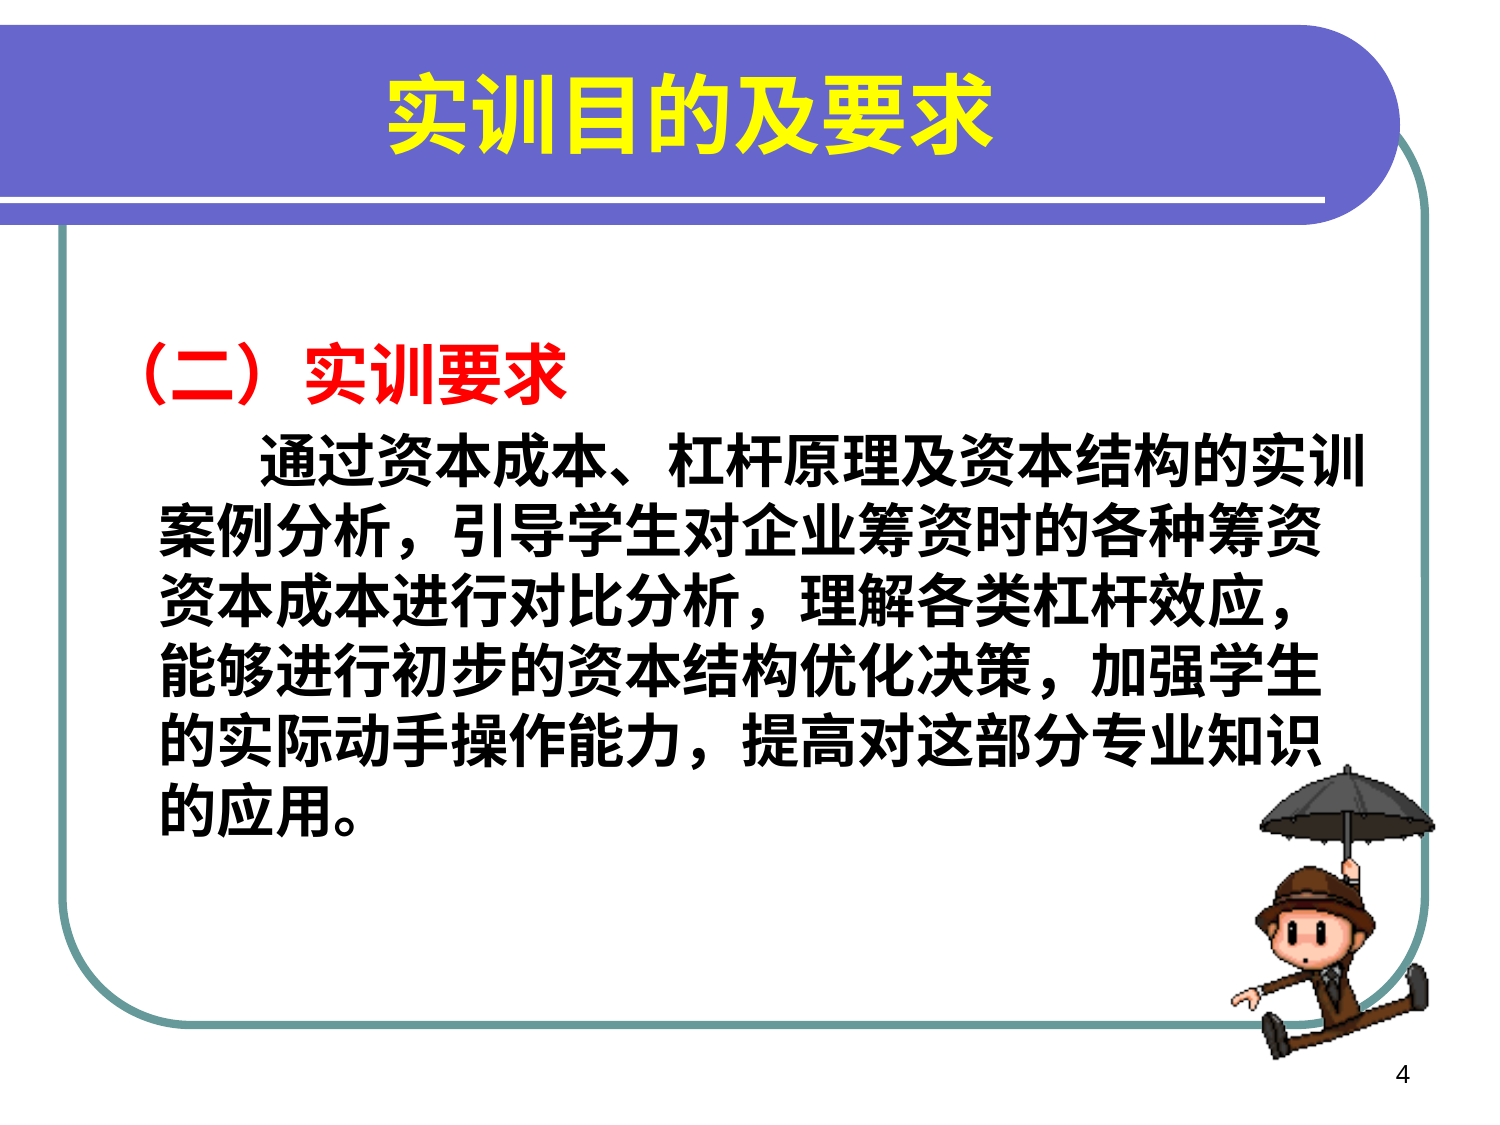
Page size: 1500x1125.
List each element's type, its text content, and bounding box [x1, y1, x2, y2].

title 实训目的及要求 [31, 37, 1348, 188]
slide_number 4 [1074, 1024, 1426, 1101]
list （二）实训要求 通过资本成本、杠杆原理及资本结构的实训案例分析，引导学生对企业筹资时的各种筹资资本成本进行对比分析，理解各类杠杆效应，能够进行初步的资本结构优化决策，加强学生的实际动手操作能力，提高对这部分专业知识的应用。 [87, 324, 1388, 863]
picture [1173, 749, 1500, 1074]
